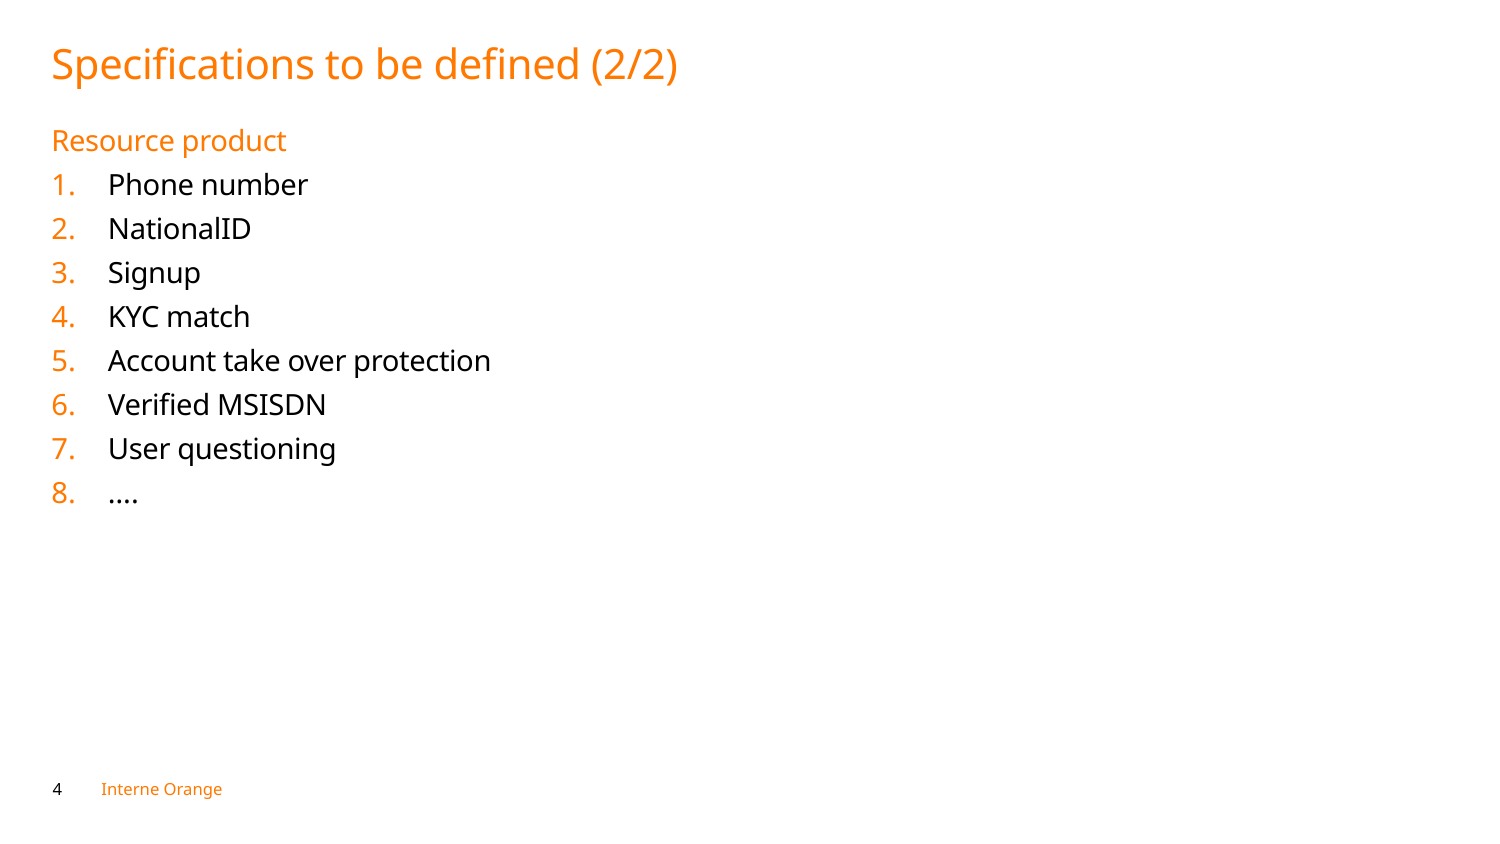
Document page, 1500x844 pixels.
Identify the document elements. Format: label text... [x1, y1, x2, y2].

title Specifications to be defined (2/2) [51, 43, 1449, 166]
list Resource product Phone number NationalID Signup KYC match Account take over protection Verified MSISDN User questioning …. [51, 166, 1449, 679]
